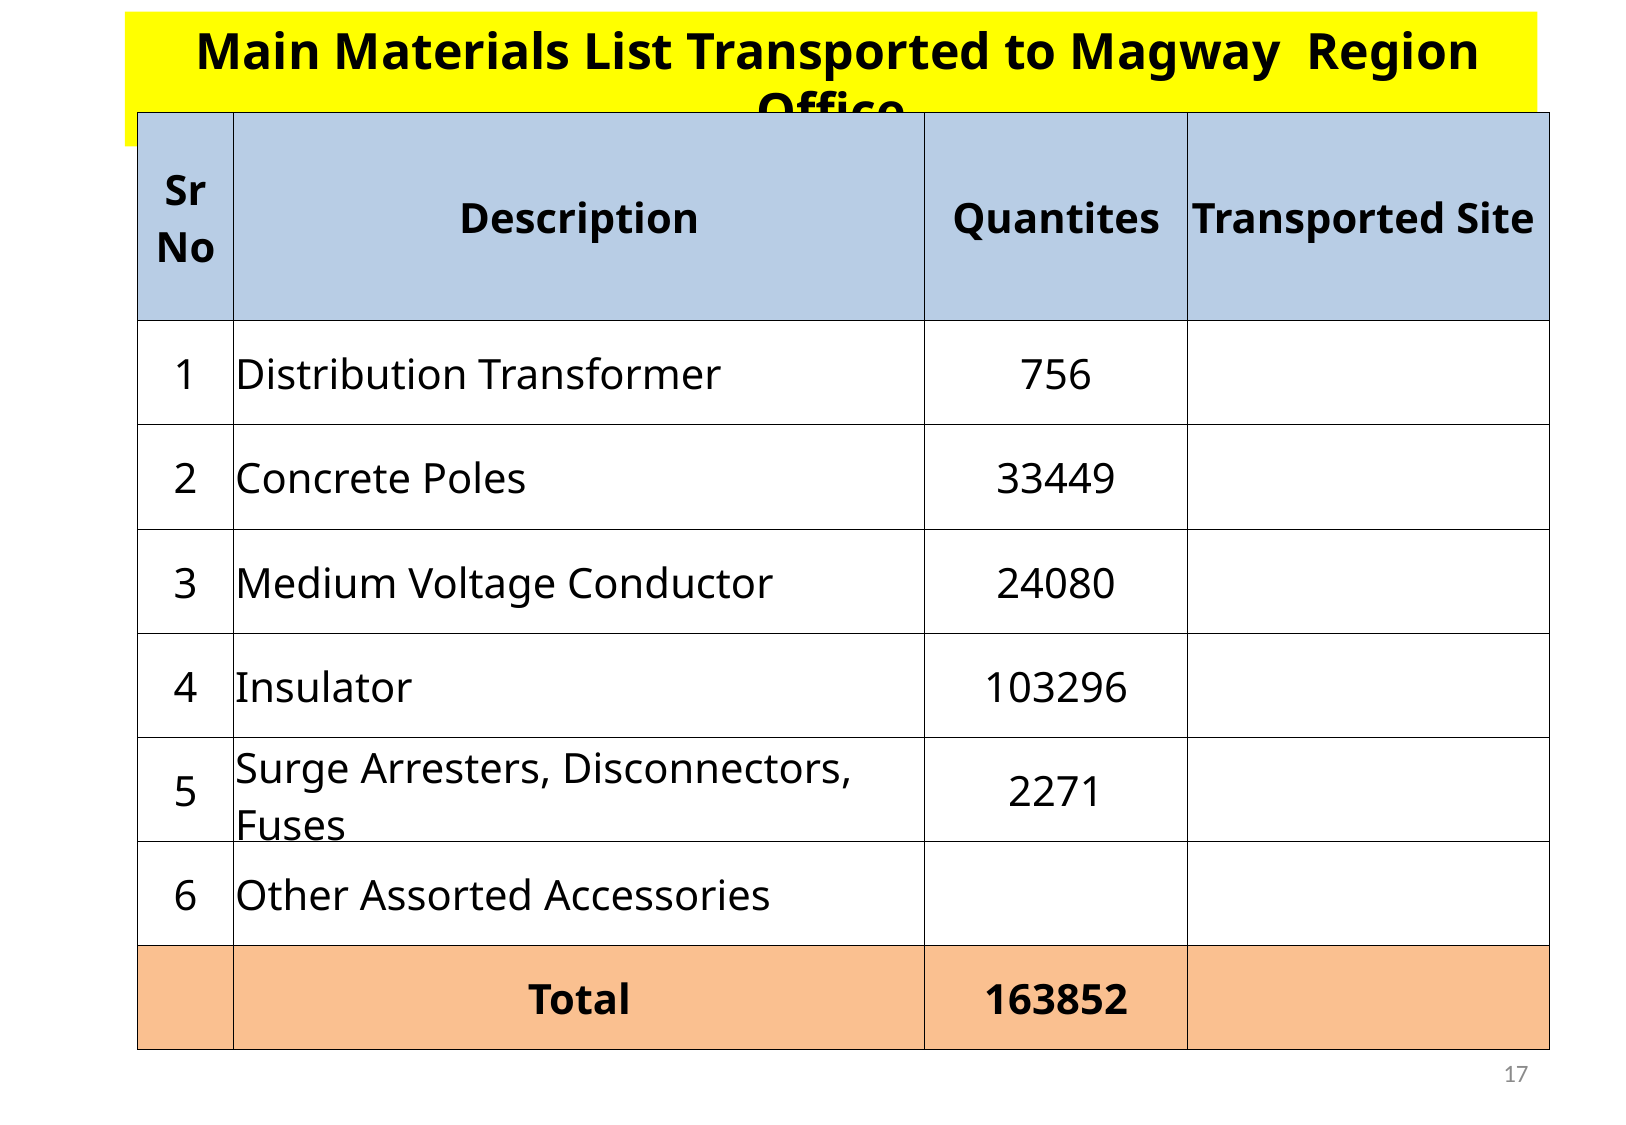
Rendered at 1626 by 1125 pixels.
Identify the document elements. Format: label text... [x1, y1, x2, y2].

table_cell Medium Voltage Conductor [234, 530, 924, 633]
table_cell [1188, 530, 1549, 633]
table_cell Insulator [234, 634, 924, 737]
table_cell 4 [138, 634, 233, 737]
table_cell 3 [138, 530, 233, 633]
table_cell [1188, 946, 1549, 1049]
table_cell 163852 [925, 946, 1187, 1049]
table_cell 1 [138, 321, 233, 424]
table_cell Total [234, 946, 924, 1049]
table_cell 756 [925, 321, 1187, 424]
table_cell [1188, 425, 1549, 529]
table_cell Surge Arresters, Disconnectors, Fuses [234, 738, 924, 841]
table_header Sr No [138, 113, 233, 320]
table_cell [925, 842, 1187, 945]
text_box Main Materials List Transported to Magway Region Office [124, 11, 1538, 147]
table_cell [1188, 842, 1549, 945]
table_header Quantites [925, 113, 1187, 320]
table_cell 2271 [925, 738, 1187, 841]
table_cell 2 [138, 425, 233, 529]
table_cell 5 [138, 738, 233, 841]
table_cell 103296 [925, 634, 1187, 737]
table_cell [1188, 738, 1549, 841]
table_cell [138, 946, 233, 1049]
table_cell Distribution Transformer [234, 321, 924, 424]
table_cell 24080 [925, 530, 1187, 633]
table_cell Other Assorted Accessories [234, 842, 924, 945]
table_cell 6 [138, 842, 233, 945]
table_cell [1188, 321, 1549, 424]
table_cell 33449 [925, 425, 1187, 529]
table_cell [1188, 634, 1549, 737]
table_header Description [234, 113, 924, 320]
table_header Transported Site [1188, 113, 1549, 320]
slide_number 17 [1164, 1042, 1544, 1103]
table_cell Concrete Poles [234, 425, 924, 529]
